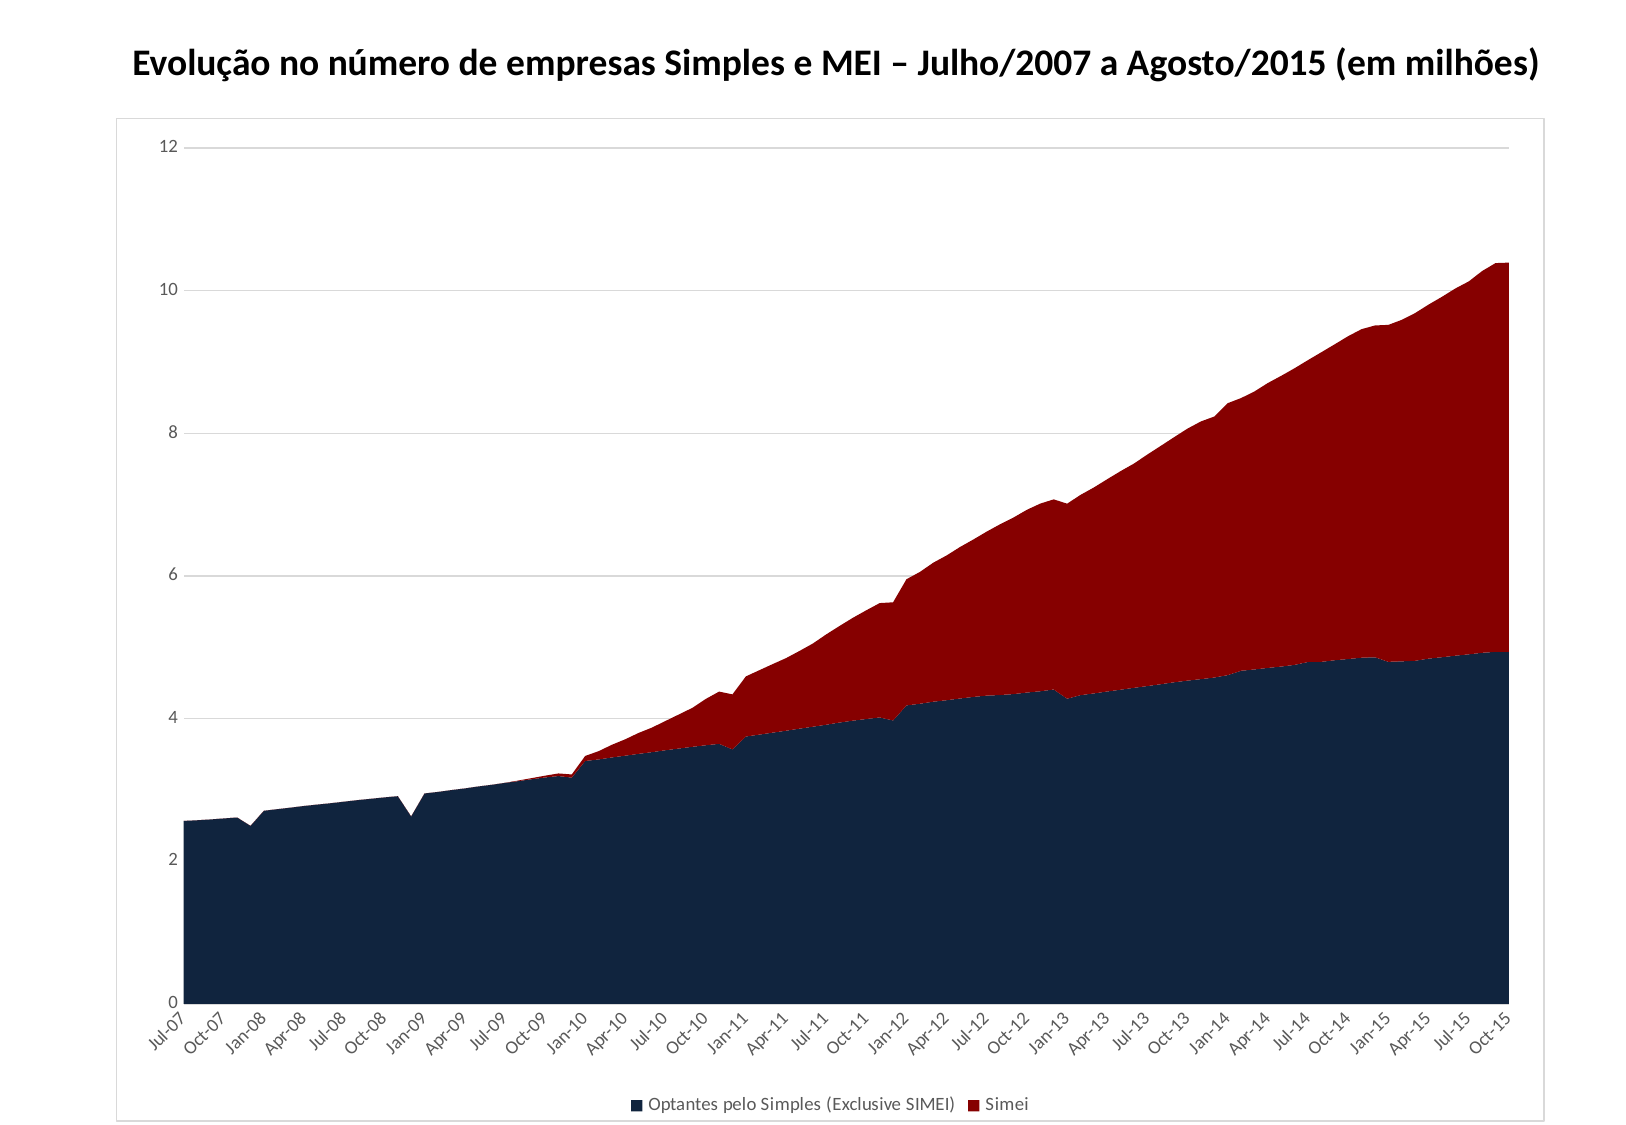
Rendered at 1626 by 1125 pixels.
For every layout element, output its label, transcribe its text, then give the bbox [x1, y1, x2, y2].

text_box Evolução no número de empresas Simples e MEI – Julho/2007 a Agosto/2015 (em milhões) [117, 30, 1557, 136]
chart [115, 117, 1546, 1123]
